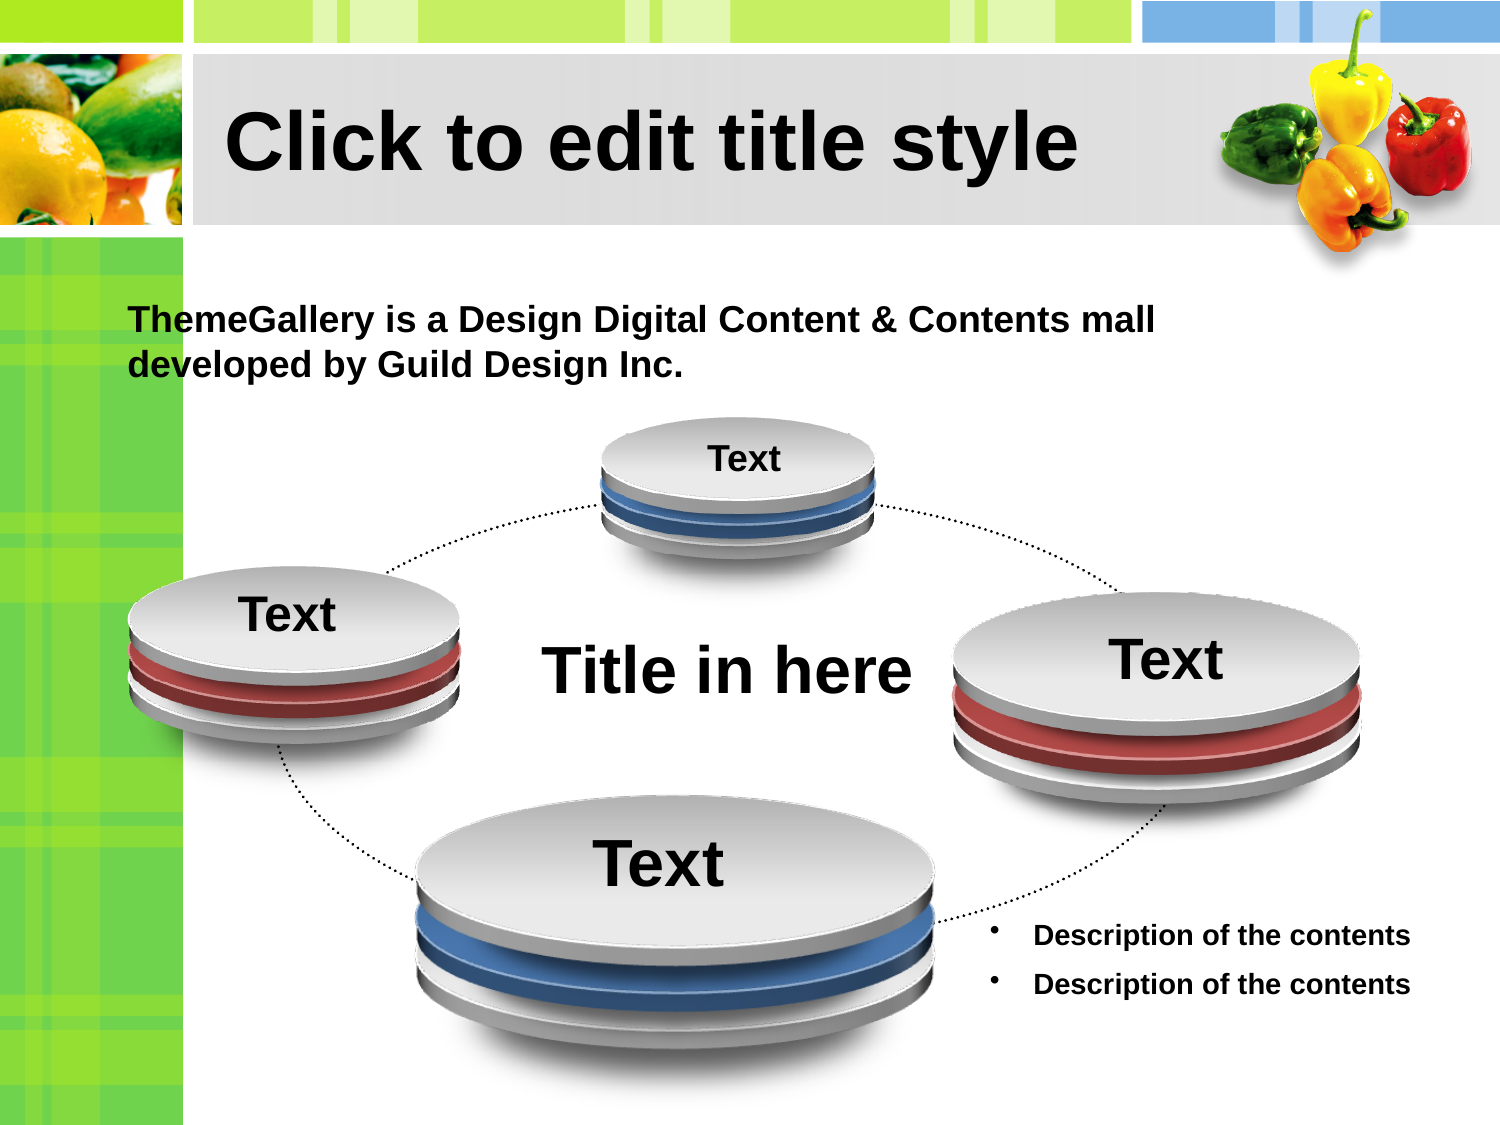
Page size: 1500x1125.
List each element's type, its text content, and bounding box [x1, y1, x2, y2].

text_box Title in here [487, 619, 949, 715]
picture [949, 588, 1363, 847]
text_box ThemeGallery is a Design Digital Content & Contents mall developed by Guild Design Inc. [112, 287, 1263, 393]
title Click to edit title style [209, 75, 1275, 200]
text_box [407, 506, 1119, 923]
picture [587, 413, 888, 615]
picture [1207, 9, 1483, 279]
text_box [307, 802, 412, 880]
picture [124, 562, 938, 1120]
picture [0, 54, 182, 225]
text_box Description of the contents Description of the contents [974, 908, 1438, 1008]
